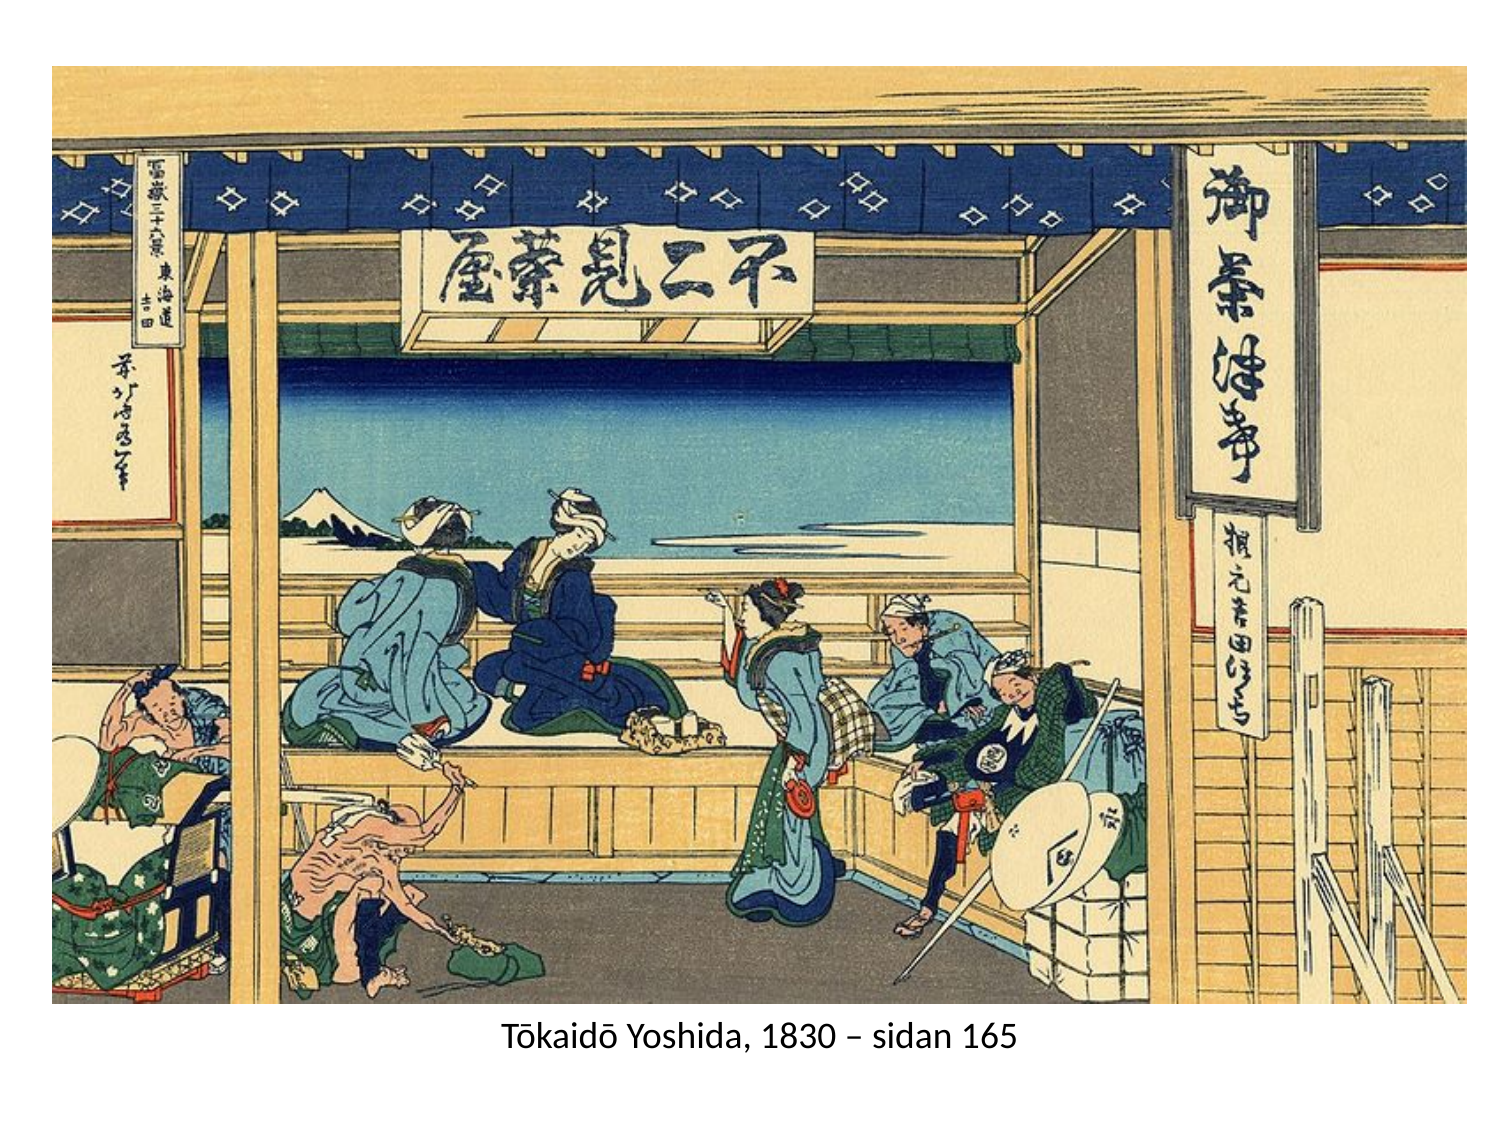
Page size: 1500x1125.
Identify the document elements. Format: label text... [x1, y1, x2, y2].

picture [52, 66, 1468, 1004]
text_box Tōkaidō Yoshida, 1830 – sidan 165 [486, 1012, 1034, 1064]
